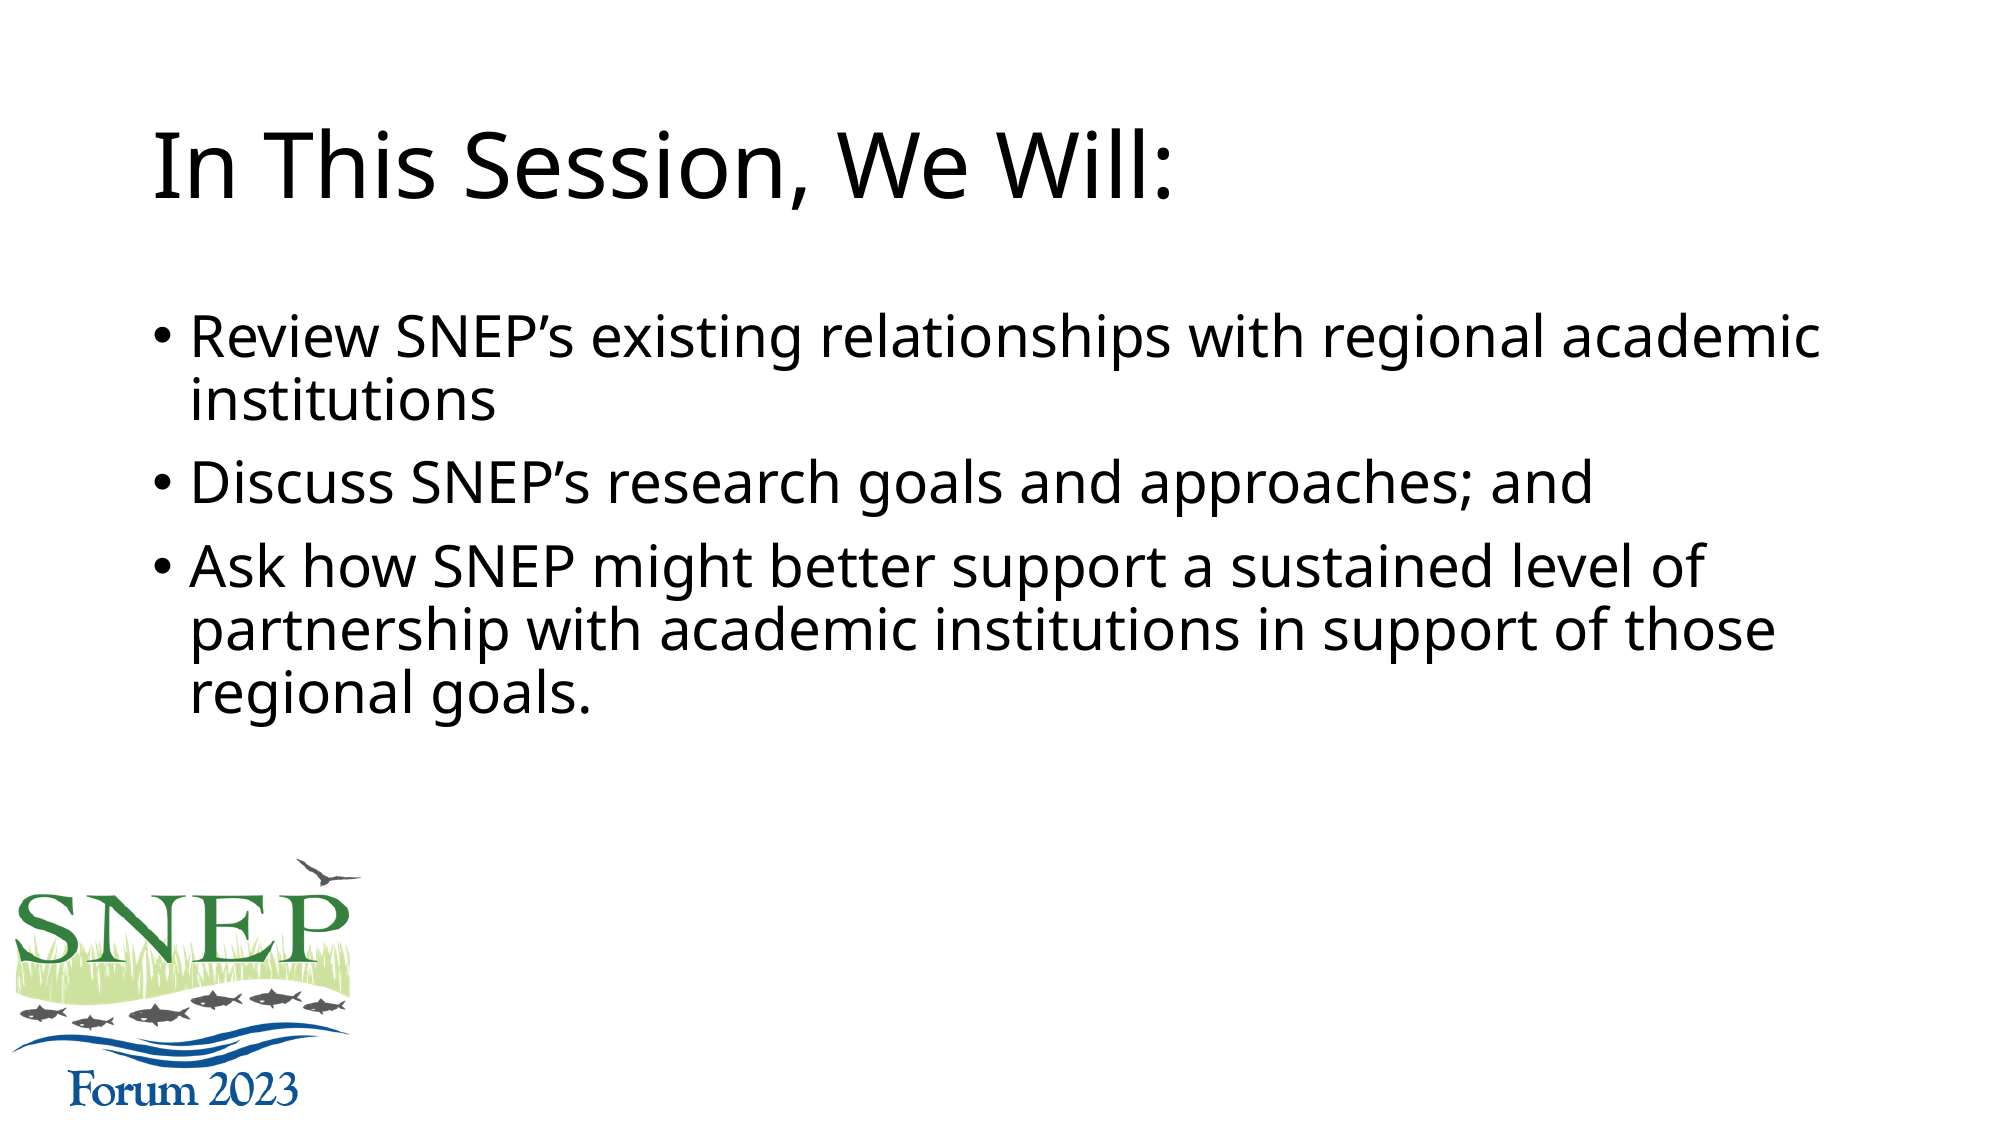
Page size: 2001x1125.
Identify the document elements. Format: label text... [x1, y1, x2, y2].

title In This Session, We Will: [137, 59, 1863, 278]
list Review SNEP’s existing relationships with regional academic institutions Discuss SNEP’s research goals and approaches; and Ask how SNEP might better support a sustained level of partnership with academic institutions in support of those regional goals. [137, 299, 1863, 1014]
picture [0, 849, 374, 1113]
